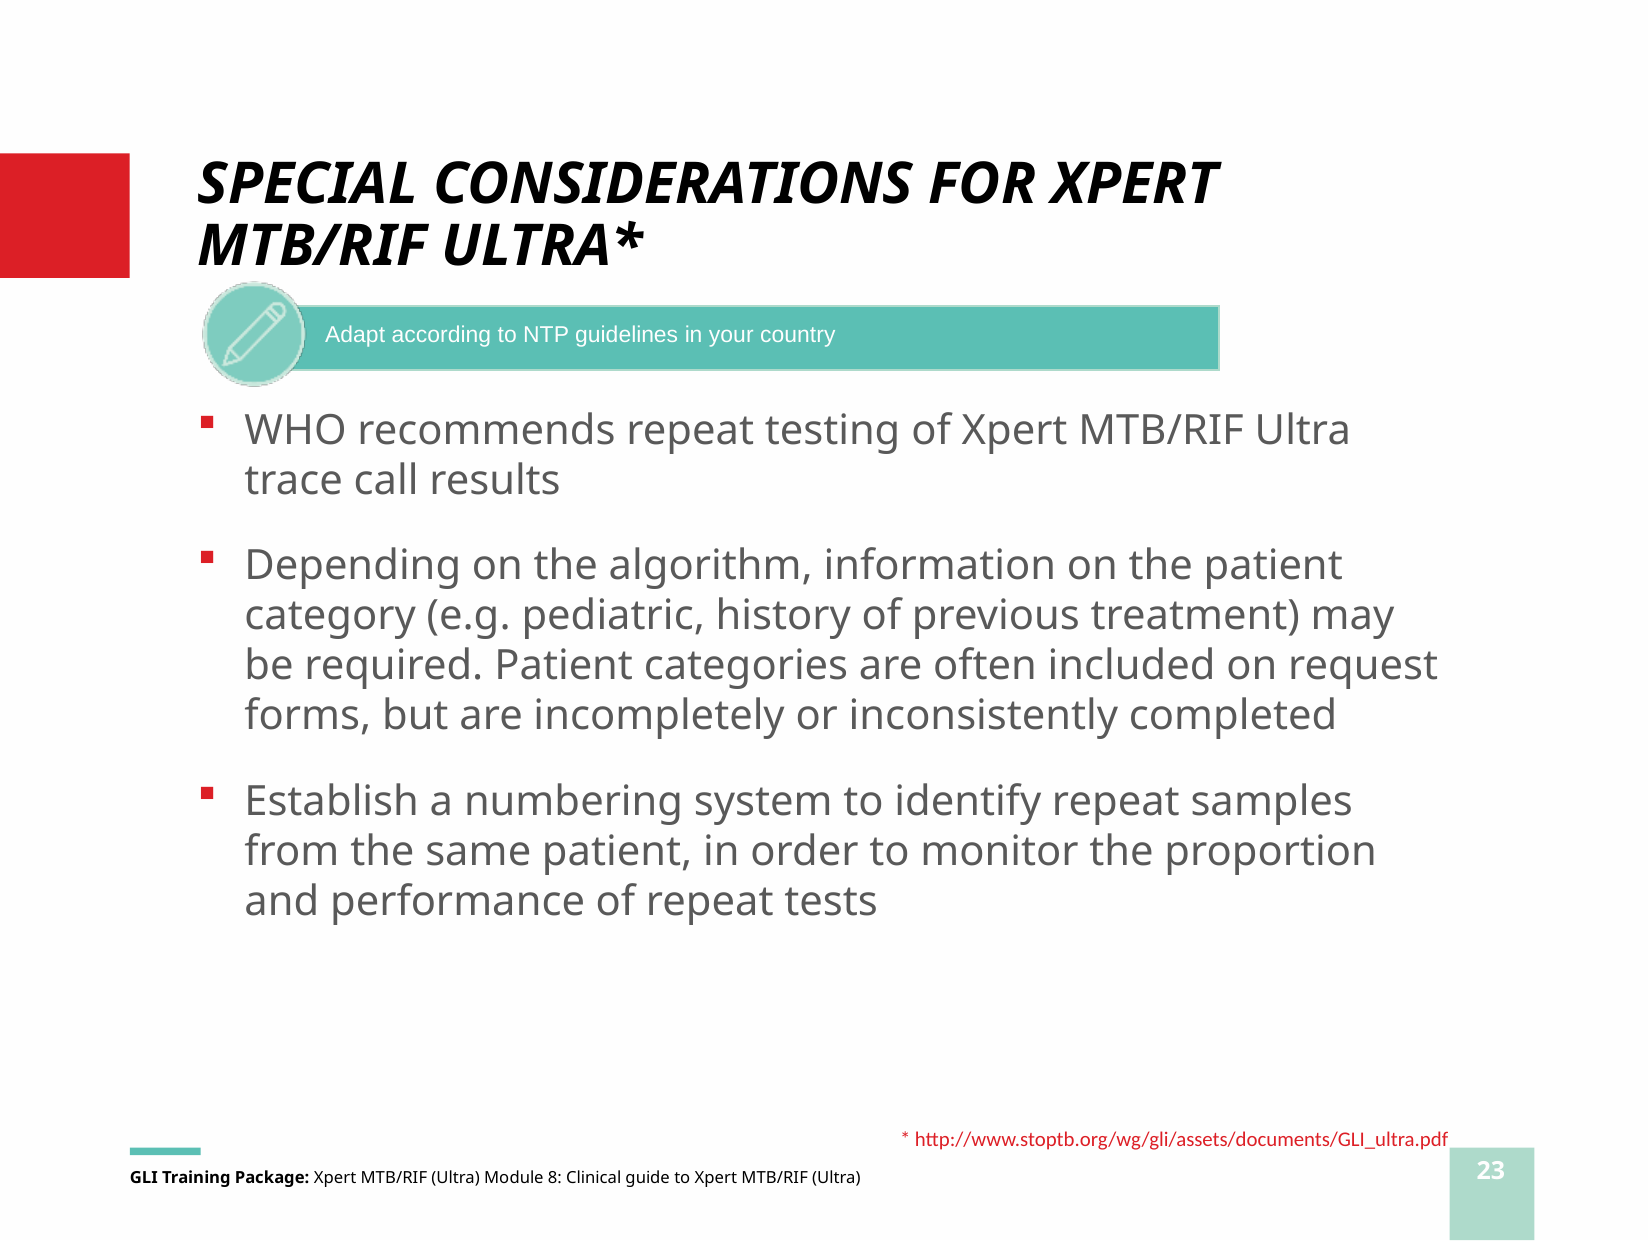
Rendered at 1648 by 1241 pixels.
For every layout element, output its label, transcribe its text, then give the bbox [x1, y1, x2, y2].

title SPECIAL CONSIDERATIONS FOR XPERT MTB/RIF ULTRA* [197, 153, 1450, 278]
list WHO recommends repeat testing of Xpert MTB/RIF Ultra trace call results Depending on the algorithm, information on the patient category (e.g. pediatric, history of previous treatment) may be required. Patient categories are often included on request forms, but are incompletely or inconsistently completed Establish a numbering system to identify repeat samples from the same patient, in order to monitor the proportion and performance of repeat tests [197, 402, 1450, 1160]
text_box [198, 277, 1220, 390]
text_box * http://www.stoptb.org/wg/gli/assets/documents/GLI_ultra.pdf [885, 1118, 1464, 1159]
